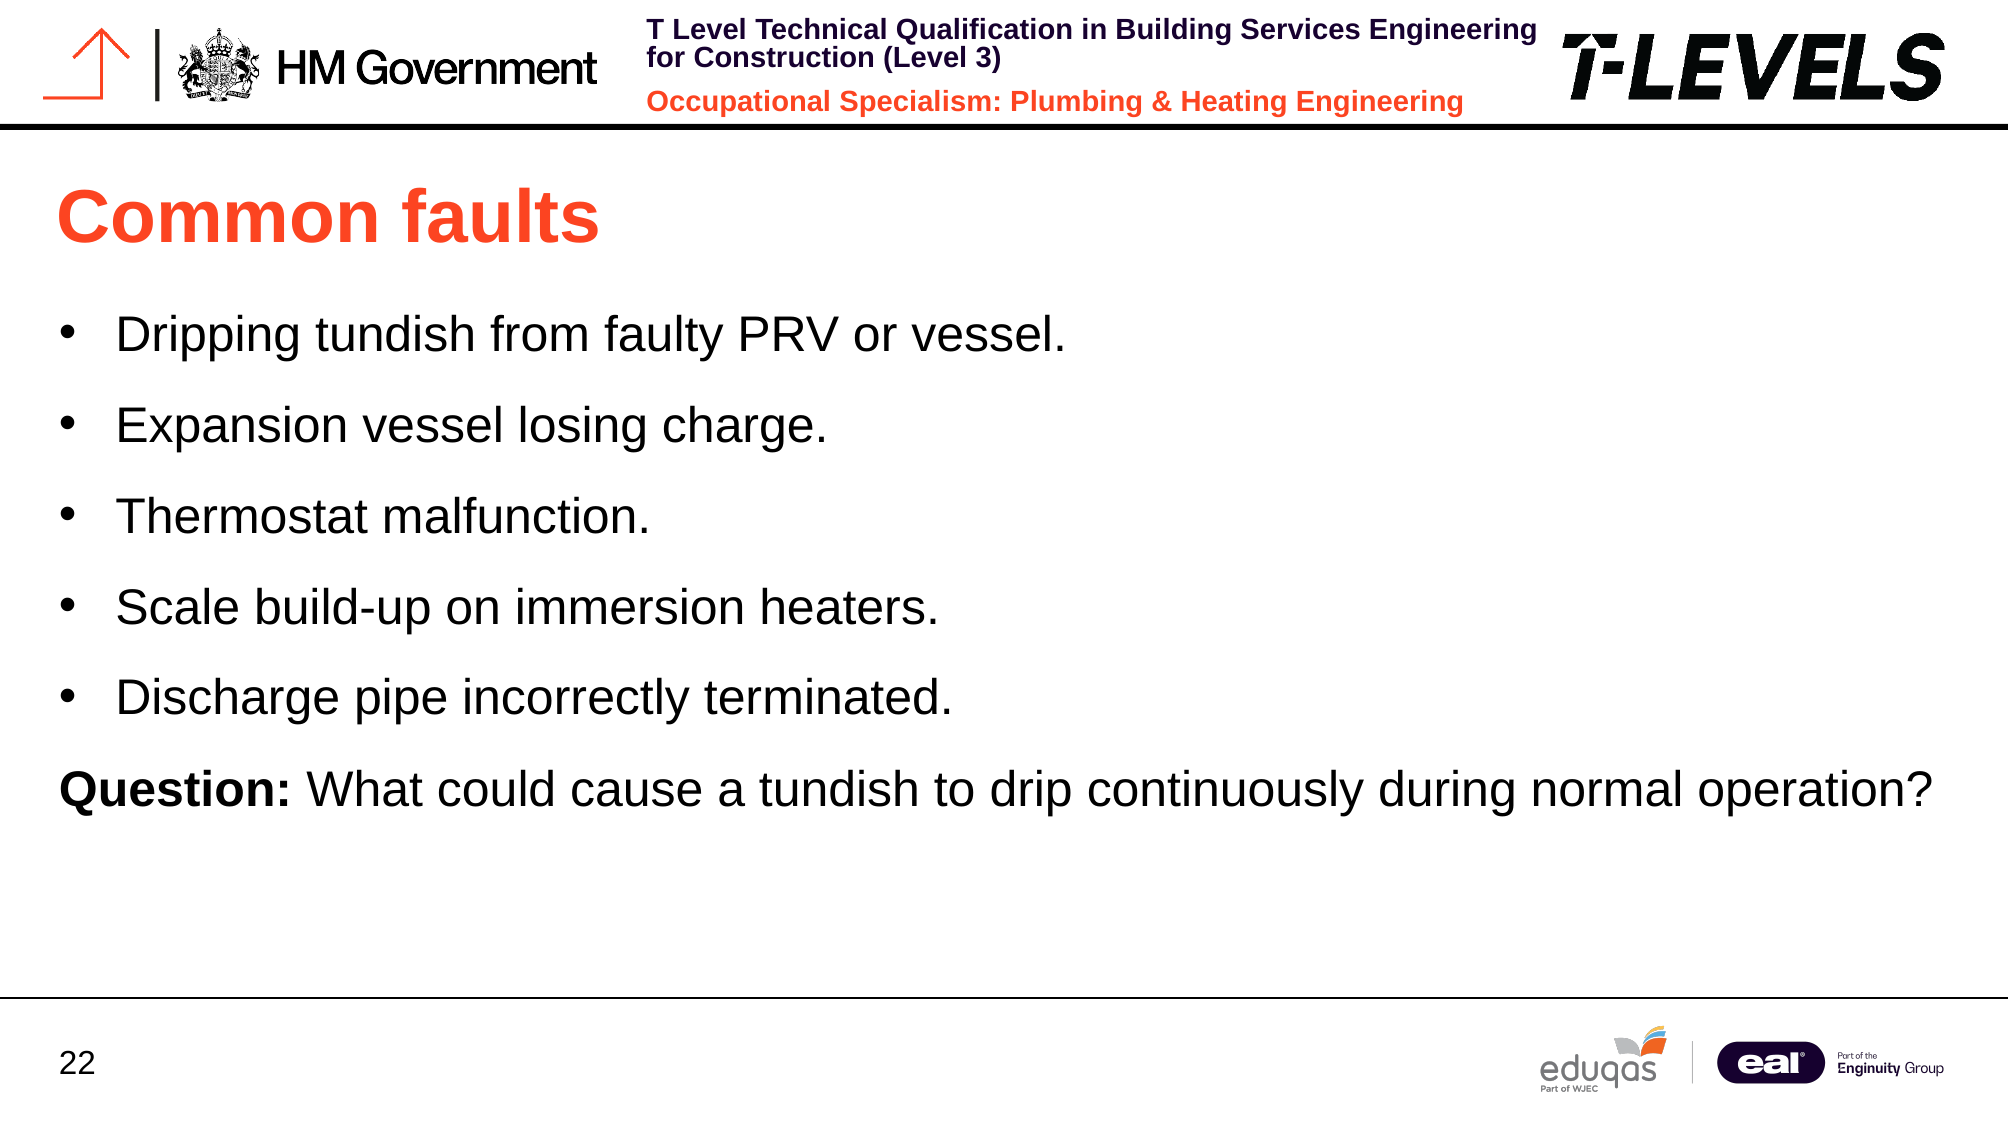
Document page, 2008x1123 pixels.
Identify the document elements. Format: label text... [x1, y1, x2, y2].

picture [1535, 1021, 1949, 1097]
picture [155, 28, 597, 102]
picture [1543, 25, 1964, 108]
picture [38, 27, 136, 100]
title Common faults [41, 111, 1949, 314]
list Dripping tundish from faulty PRV or vessel. Expansion vessel losing charge. Thermostat malfunction. Scale build-up on immersion heaters. Discharge pipe incorrectly terminated. Question: What could cause a tundish to drip continuously during normal operation? [59, 295, 1949, 919]
